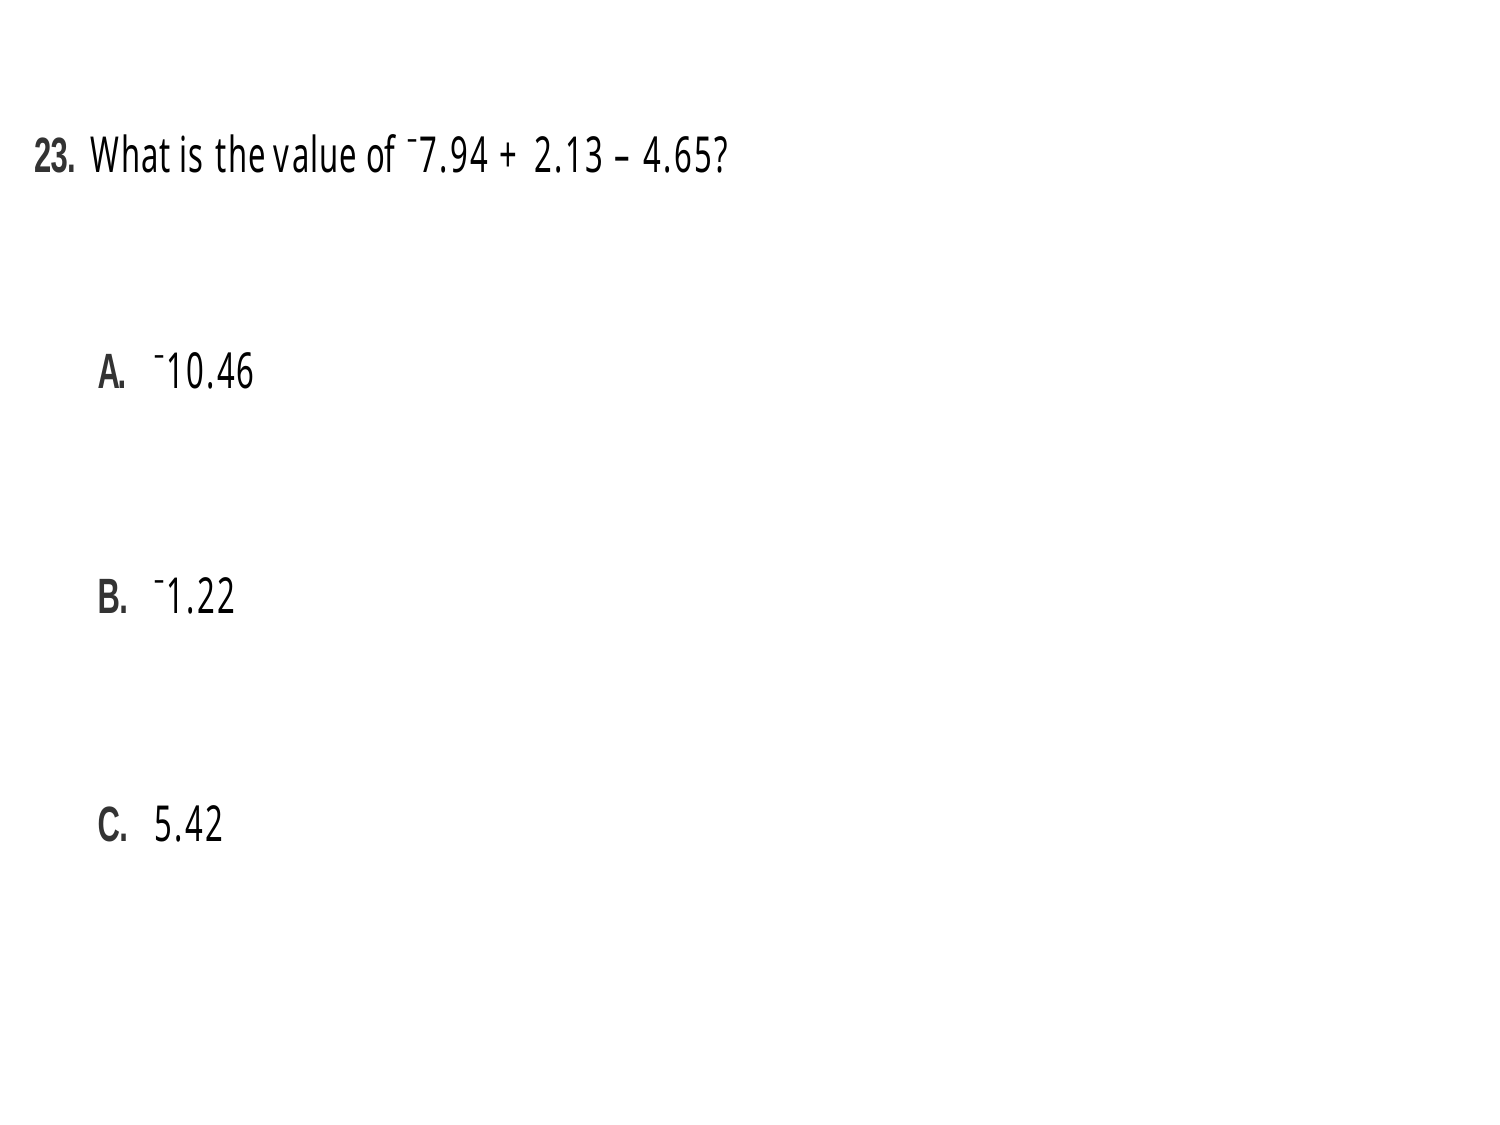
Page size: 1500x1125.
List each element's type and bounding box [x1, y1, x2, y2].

picture [24, 99, 1463, 1051]
